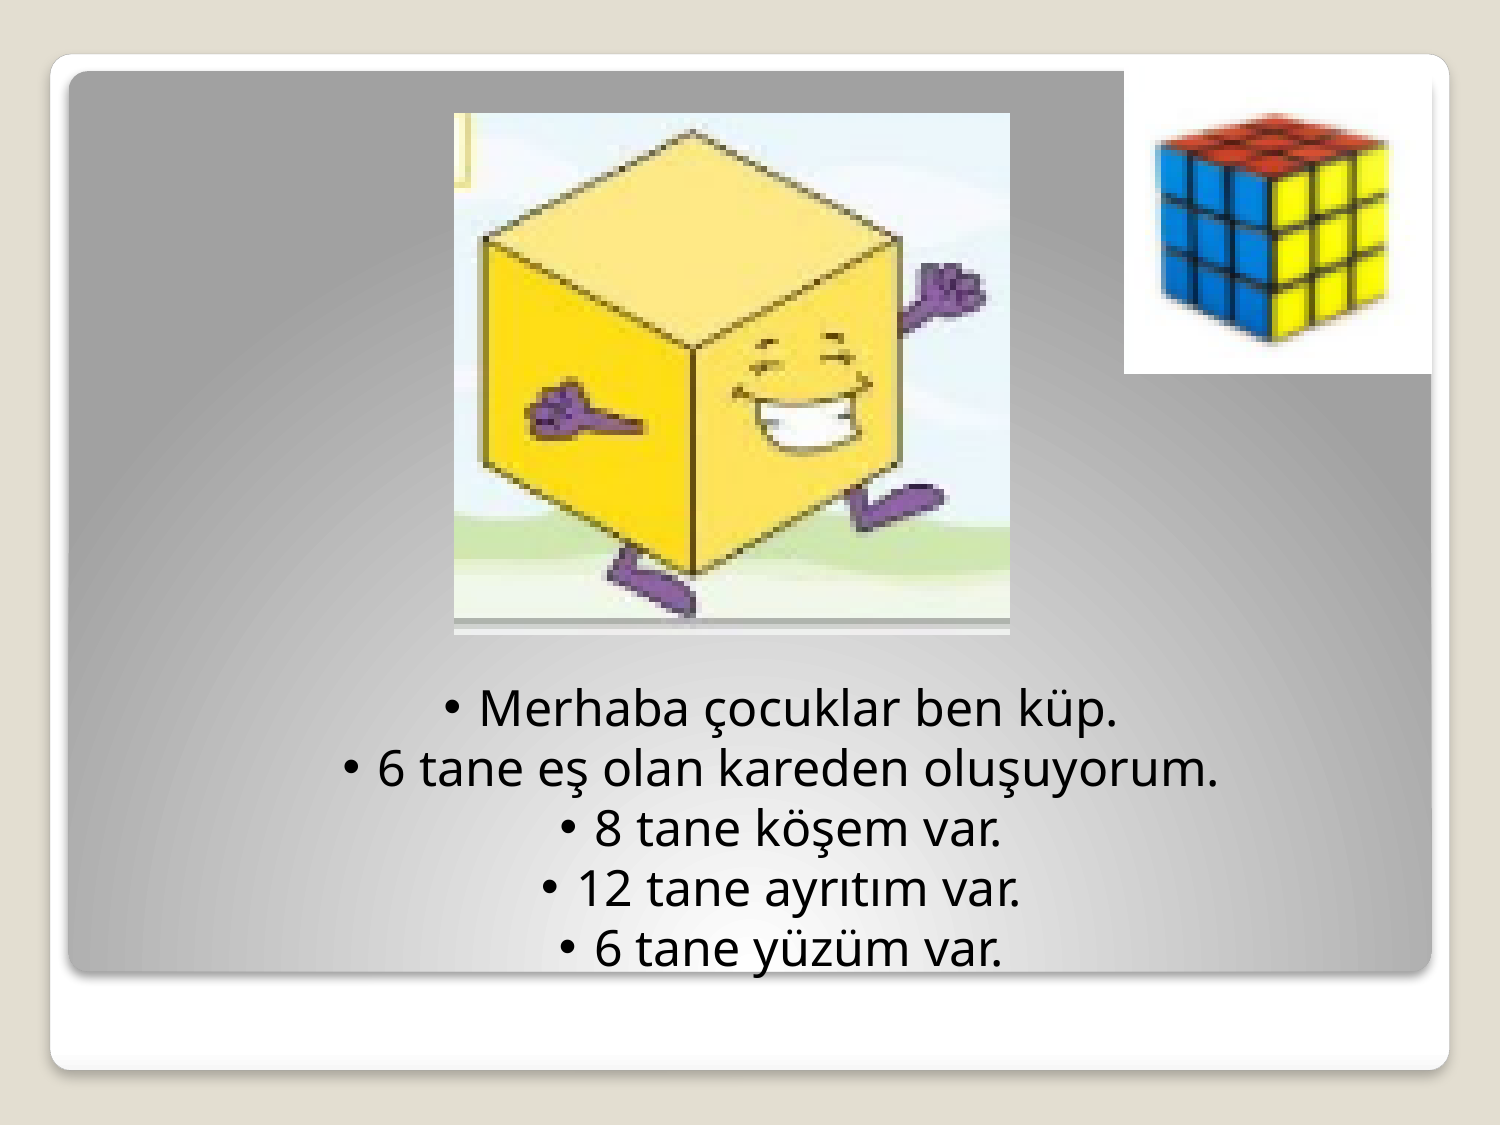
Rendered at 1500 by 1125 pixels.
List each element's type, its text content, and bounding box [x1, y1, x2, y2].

text_box Merhaba çocuklar ben küp. 6 tane eş olan kareden oluşuyorum. 8 tane köşem var. 12 tane ayrıtım var. 6 tane yüzüm var. [88, 668, 1436, 984]
picture [1123, 66, 1432, 374]
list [454, 113, 1011, 636]
